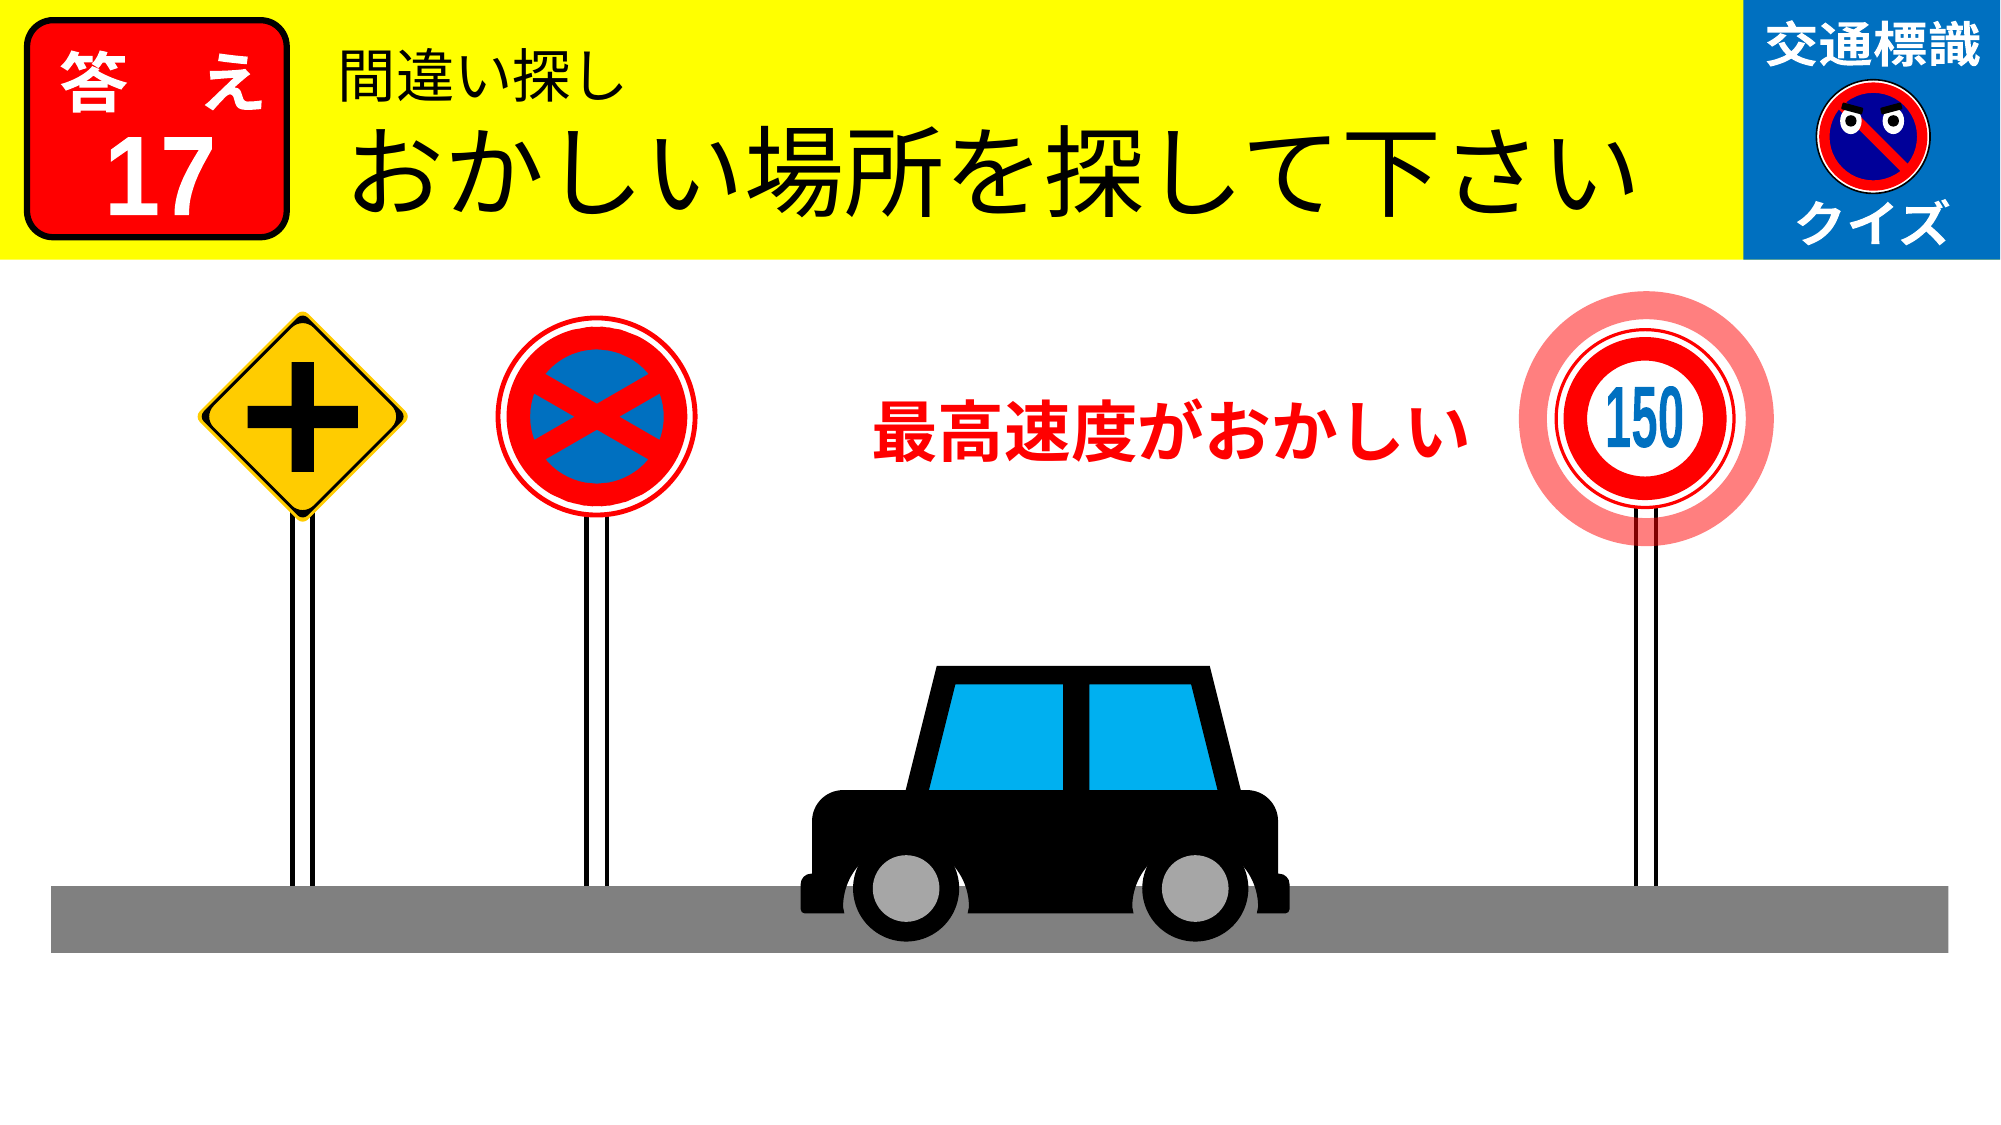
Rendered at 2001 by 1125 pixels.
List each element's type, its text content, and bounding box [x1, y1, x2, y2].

text_box おかしい場所を探して下さい [329, 101, 1657, 237]
text_box [1739, 331, 1774, 506]
text_box 間違い探し [323, 32, 645, 117]
text_box [290, 530, 315, 886]
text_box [495, 315, 698, 518]
text_box [584, 527, 609, 886]
text_box [1558, 291, 1735, 327]
text_box [51, 886, 1949, 953]
text_box [1518, 336, 1549, 501]
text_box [800, 665, 1290, 942]
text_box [197, 311, 408, 522]
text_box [1554, 327, 1736, 889]
text_box 最高速度がおかしい [856, 382, 1487, 478]
